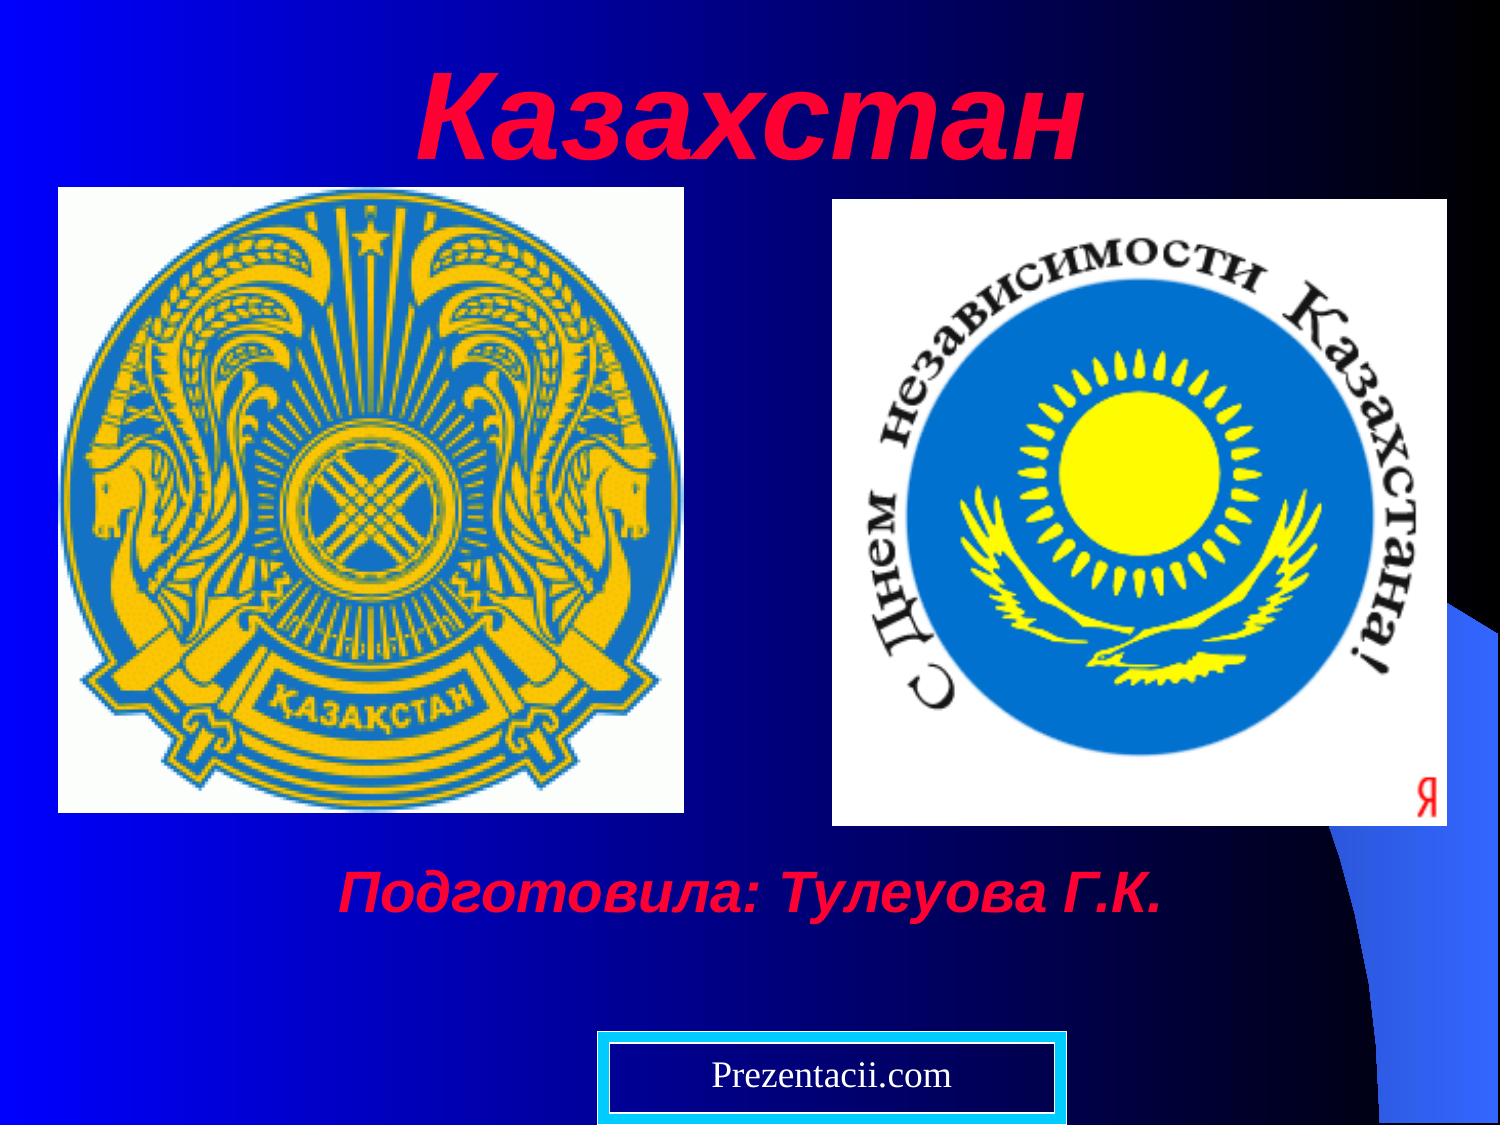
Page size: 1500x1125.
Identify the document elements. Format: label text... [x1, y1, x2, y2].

title Казахстан Подготовила: Тулеуова Г.К. [64, 99, 1438, 929]
picture [831, 198, 1447, 826]
picture [58, 187, 684, 813]
text_box Prezentacii.com [597, 1031, 1067, 1125]
